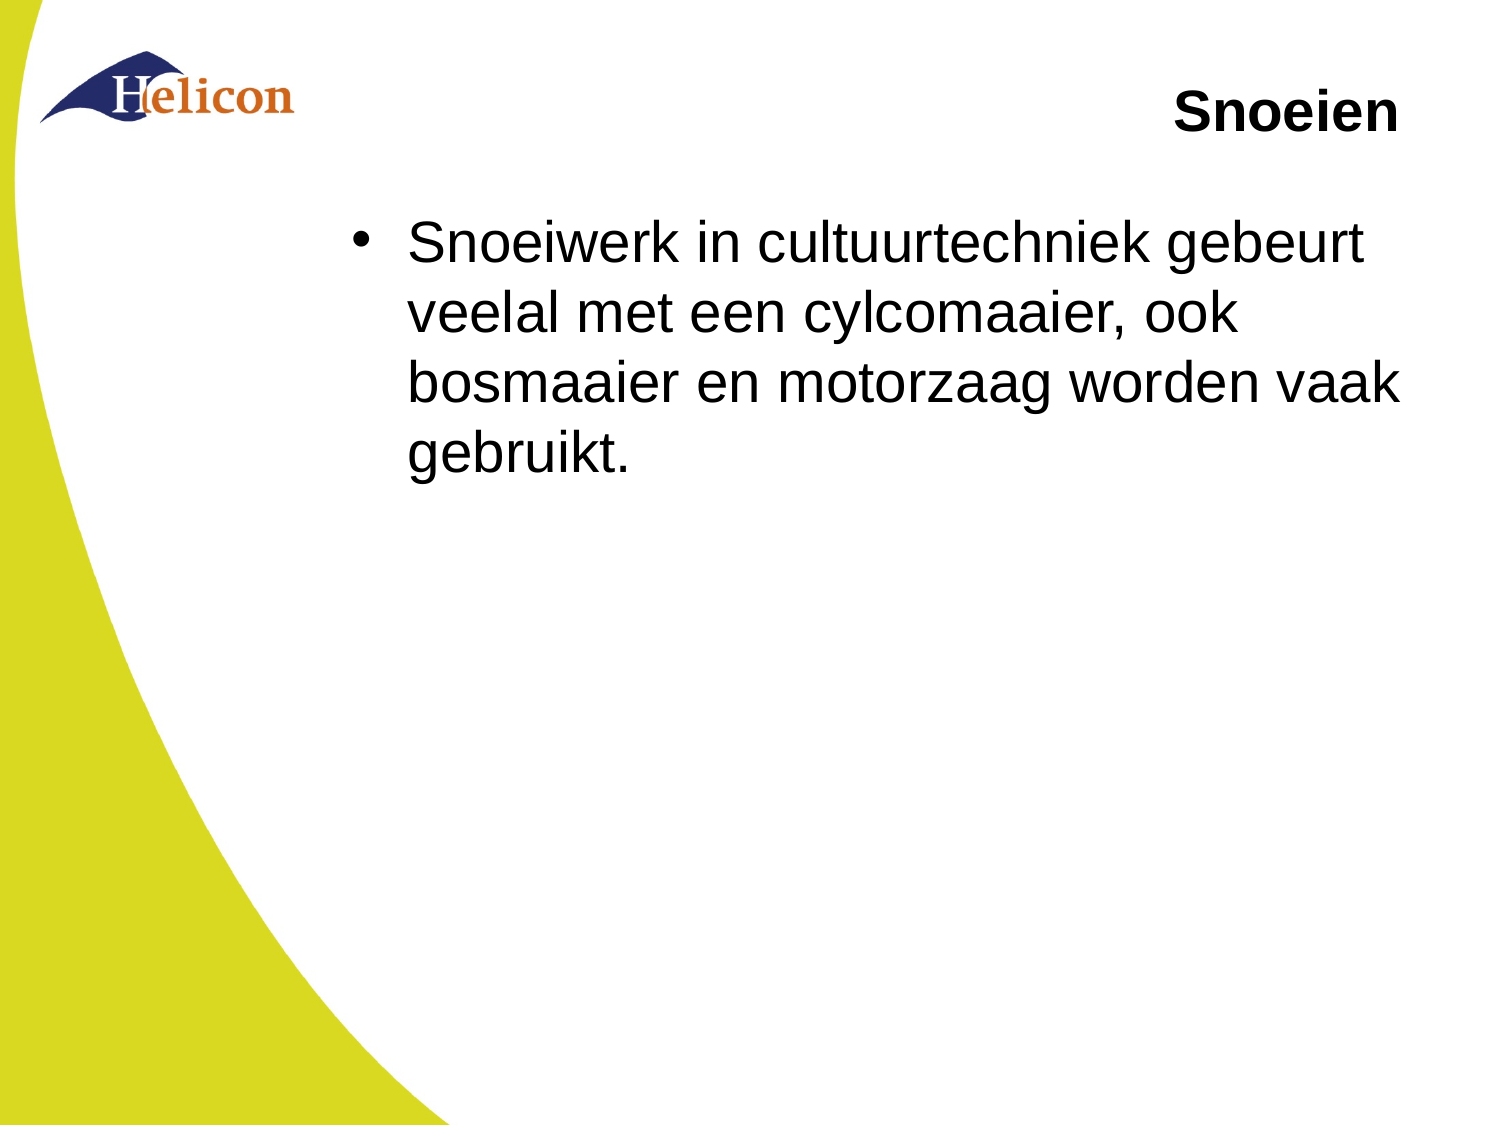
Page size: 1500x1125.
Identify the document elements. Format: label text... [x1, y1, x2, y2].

picture [0, 0, 1500, 1125]
list Snoeiwerk in cultuurtechniek gebeurt veelal met een cylcomaaier, ook bosmaaier en motorzaag worden vaak gebruikt. [336, 196, 1425, 1005]
title Snoeien [324, 54, 1415, 161]
